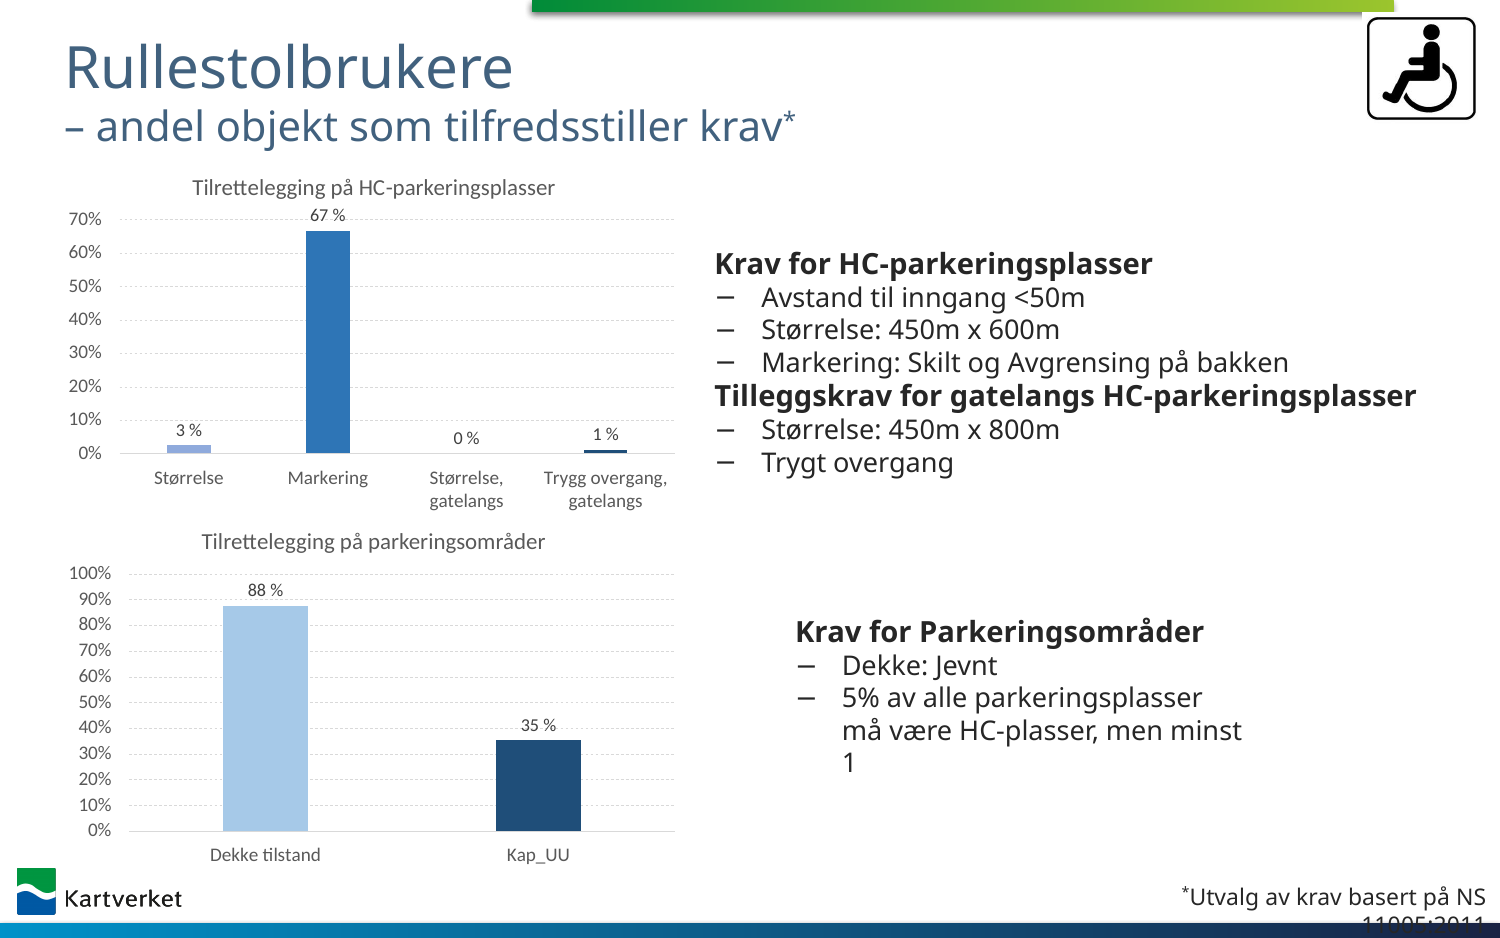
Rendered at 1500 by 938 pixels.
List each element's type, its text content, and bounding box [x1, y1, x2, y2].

text_box Rullestolbrukere – andel objekt som tilfredsstiller krav* [49, 25, 1431, 158]
picture [1362, 12, 1481, 126]
text_box Krav for HC-parkeringsplasser Avstand til inngang <50m Størrelse: 450m x 600m Markering: Skilt og Avgrensing på bakken Tilleggskrav for gatelangs HC-parkeringsplasser Størrelse: 450m x 800m Trygt overgang [699, 237, 1433, 485]
picture [62, 520, 686, 874]
text_box *Utvalg av krav basert på NS 11005:2011 [1068, 873, 1500, 938]
picture [62, 166, 686, 519]
text_box Krav for Parkeringsområder Dekke: Jevnt 5% av alle parkeringsplasser må være HC-plasser, men minst 1 [780, 605, 1261, 786]
